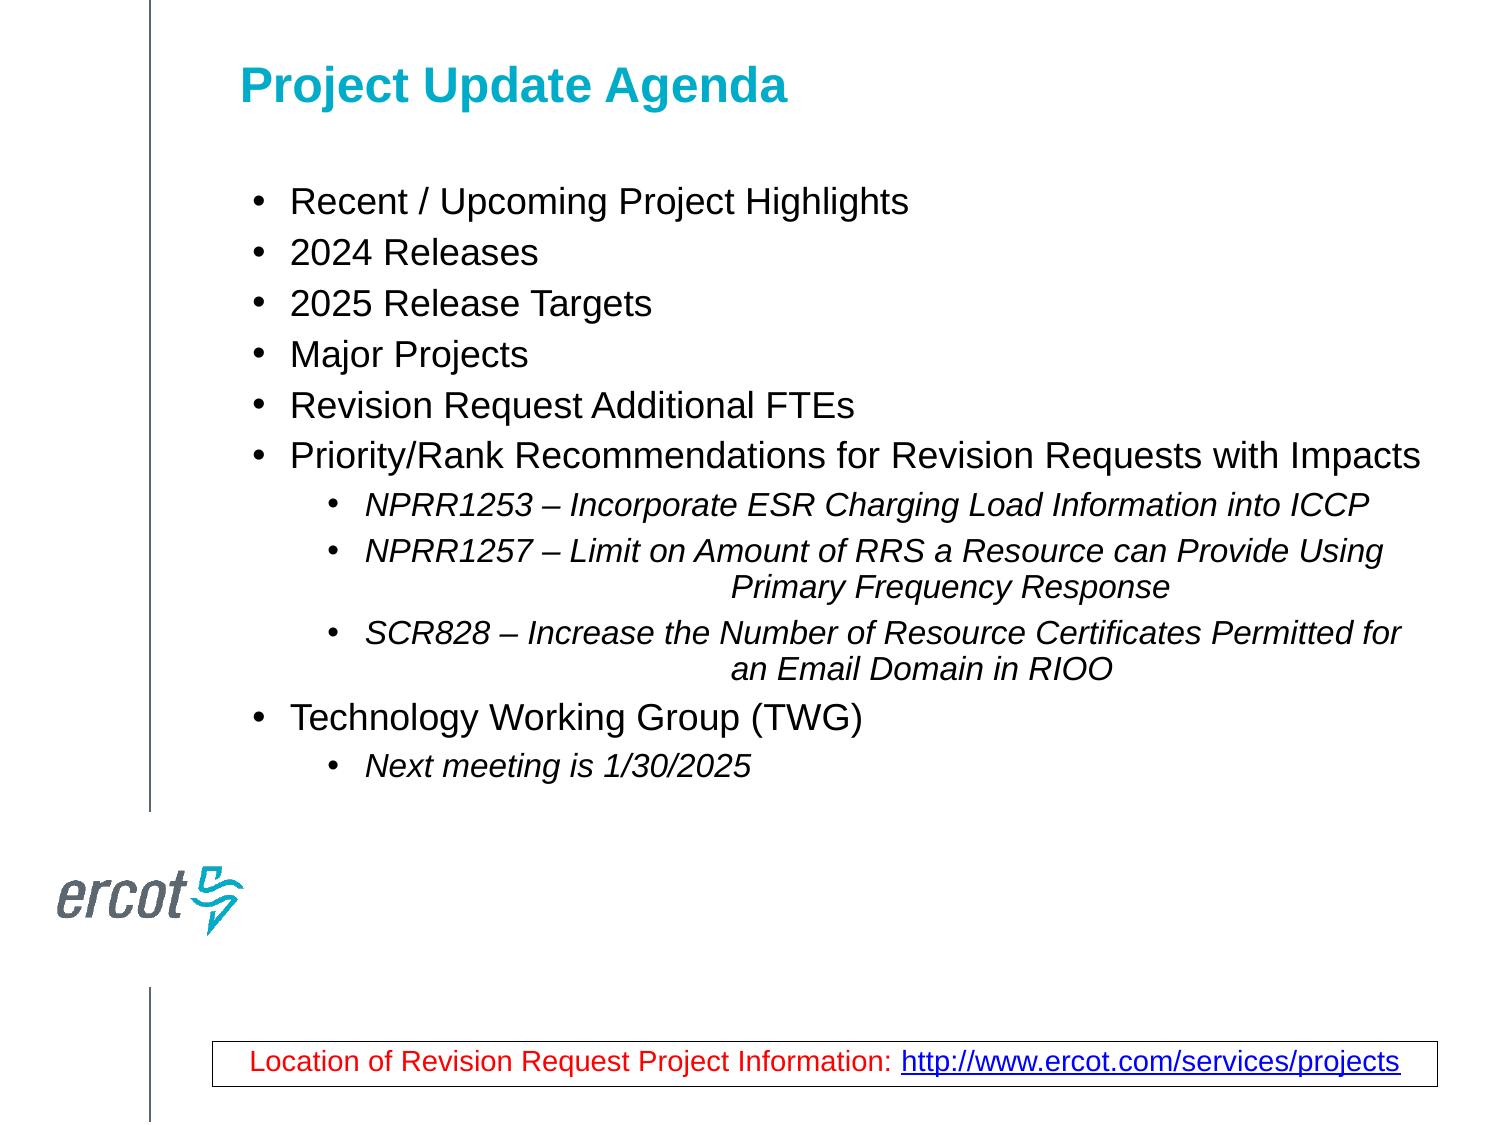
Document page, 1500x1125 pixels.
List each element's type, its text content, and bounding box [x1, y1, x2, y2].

text_box Project Update Agenda [225, 52, 938, 125]
picture [53, 862, 247, 938]
list Recent / Upcoming Project Highlights 2024 Releases 2025 Release Targets Major Projects Revision Request Additional FTEs Priority/Rank Recommendations for Revision Requests with Impacts NPRR1253 – Incorporate ESR Charging Load Information into ICCP NPRR1257 – Limit on Amount of RRS a Resource can Provide Using Primary Frequency Response SCR828 – Increase the Number of Resource Certificates Permitted for an Email Domain in RIOO Technology Working Group (TWG) Next meeting is 1/30/2025 [162, 174, 1450, 813]
text_box Location of Revision Request Project Information: http://www.ercot.com/services/projects [212, 1041, 1438, 1087]
